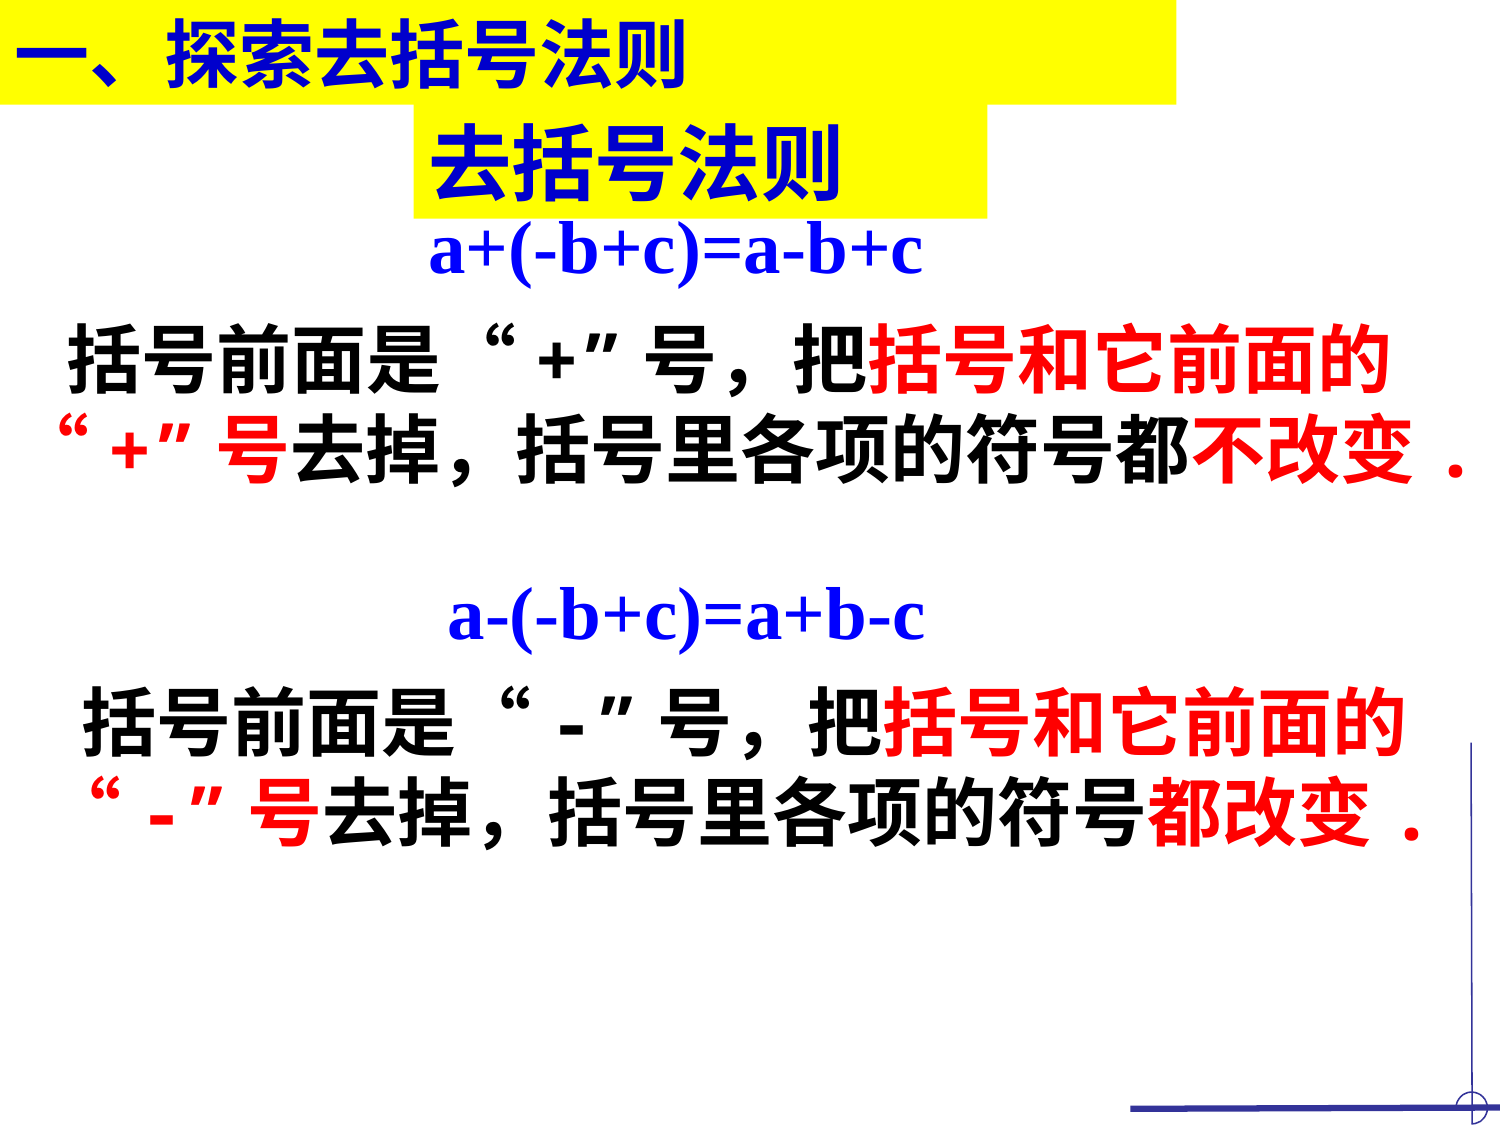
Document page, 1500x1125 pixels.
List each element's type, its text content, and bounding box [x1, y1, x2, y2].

text_box 去括号法则 [413, 105, 988, 219]
text_box a+(-b+c)=a-b+c [413, 190, 1168, 296]
text_box 括号前面是“-”号，把括号和它前面的“-”号去掉，括号里各项的符号都改变. [31, 667, 1456, 863]
text_box a-(-b+c)=a+b-c [432, 556, 1144, 662]
text_box 括号前面是“+”号，把括号和它前面的“+”号去掉，括号里各项的符号都不改变. [0, 305, 1500, 500]
text_box 一、探索去括号法则 [0, 0, 1177, 105]
